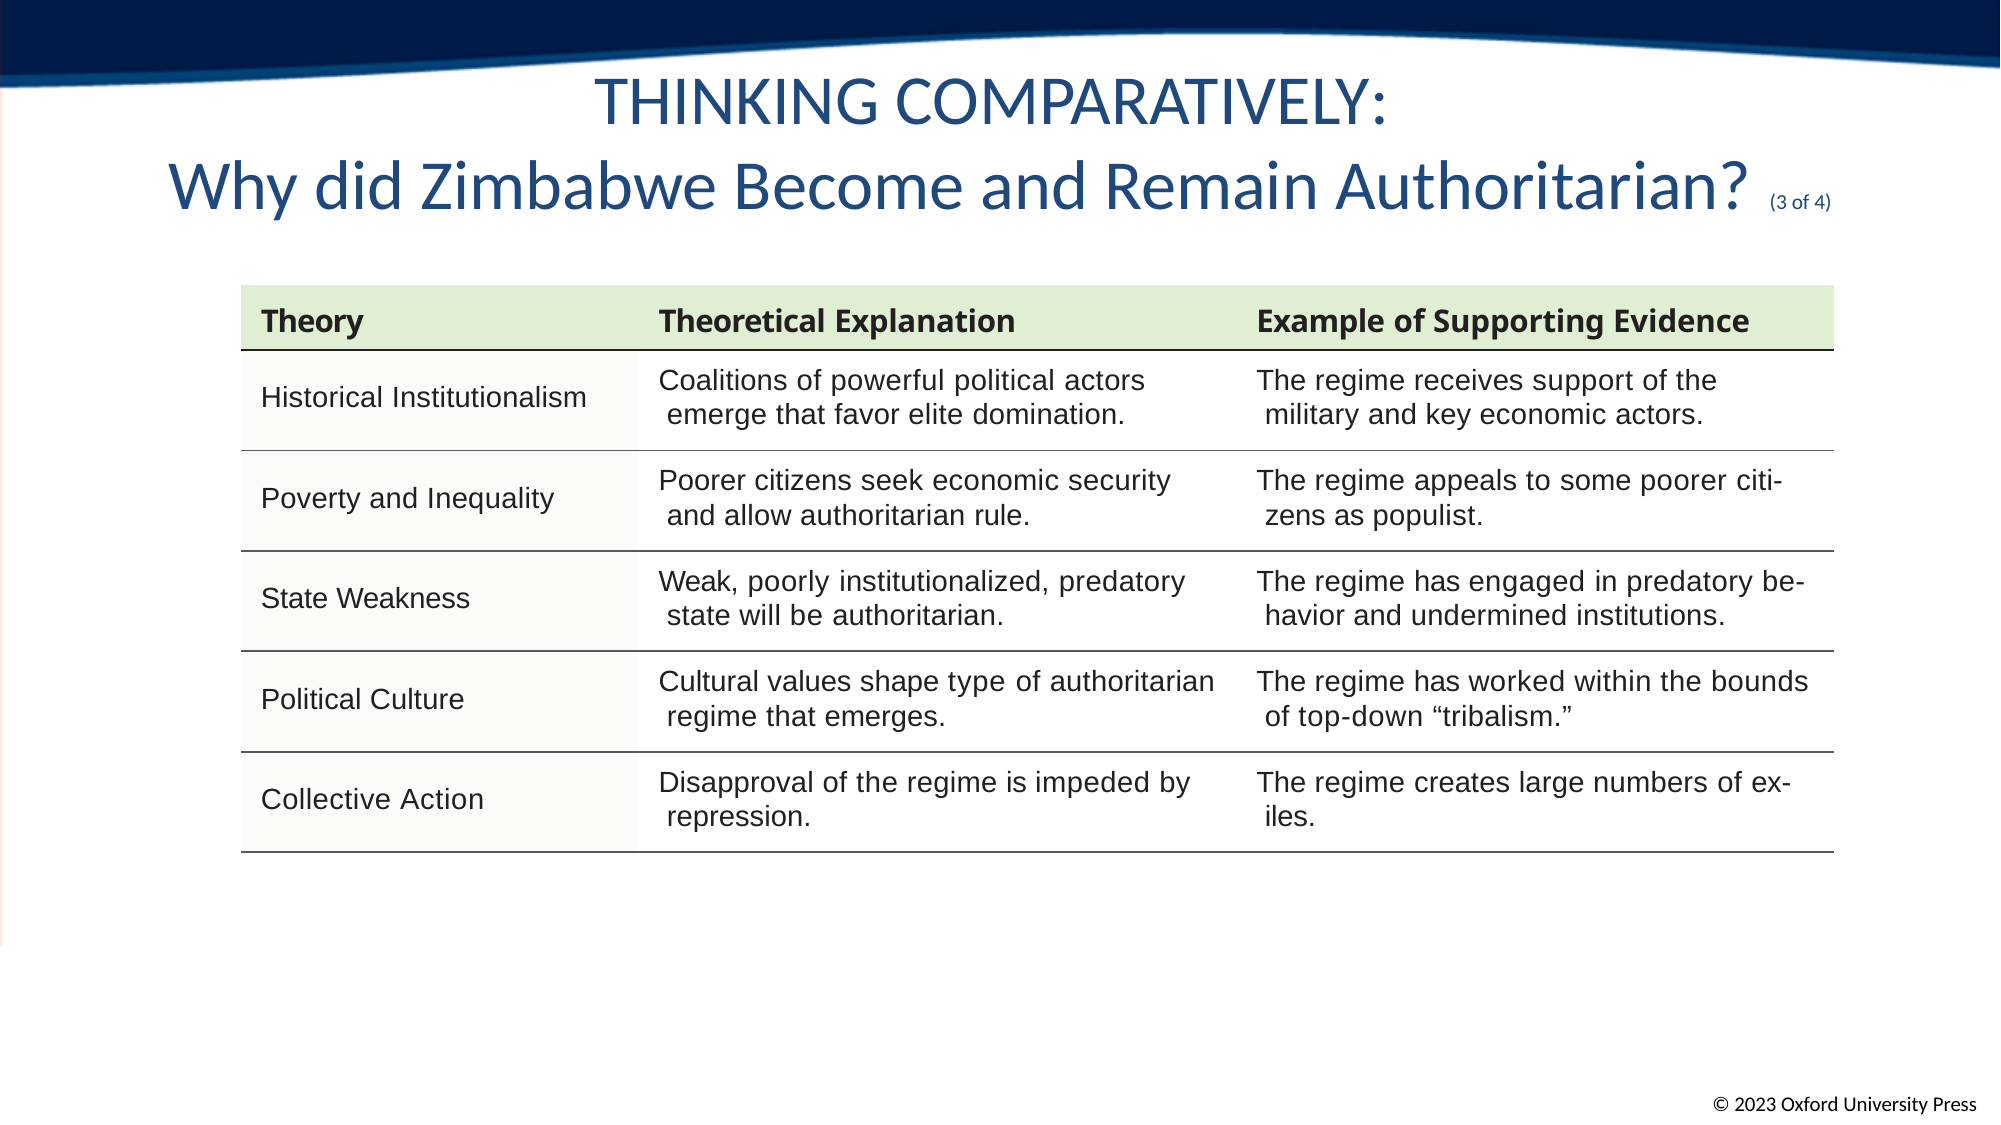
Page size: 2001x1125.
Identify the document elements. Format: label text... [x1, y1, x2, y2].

table_cell Collective Action [241, 753, 638, 851]
table_cell Cultural values shape type of authoritarian regime that emerges. [638, 652, 1236, 751]
table_cell The regime appeals to some poorer citi- zens as populist. [1236, 451, 1834, 550]
table_cell State Weakness [241, 552, 638, 650]
picture [0, 0, 2000, 1125]
table_cell The regime receives support of the military and key economic actors. [1236, 351, 1834, 450]
table_header Theoretical Explanation [638, 285, 1236, 349]
table_header Example of Supporting Evidence [1236, 285, 1834, 349]
title Thinking Comparatively: Why did Zimbabwe Become and Remain Authoritarian? (3 of 4) [99, 45, 1900, 233]
table_cell Poverty and Inequality [241, 451, 638, 550]
table_cell Coalitions of powerful political actors emerge that favor elite domination. [638, 351, 1236, 450]
table_cell Disapproval of the regime is impeded by repression. [638, 753, 1236, 851]
table_cell The regime has worked within the bounds of top-down “tribalism.” [1236, 652, 1834, 751]
table_cell The regime has engaged in predatory be- havior and undermined institutions. [1236, 552, 1834, 650]
table_cell Weak, poorly institutionalized, predatory state will be authoritarian. [638, 552, 1236, 650]
table_header Theory [241, 285, 638, 349]
table_cell Historical Institutionalism [241, 351, 638, 450]
table_cell Political Culture [241, 652, 638, 751]
table_cell The regime creates large numbers of ex- iles. [1236, 753, 1834, 851]
table_cell Poorer citizens seek economic security and allow authoritarian rule. [638, 451, 1236, 550]
